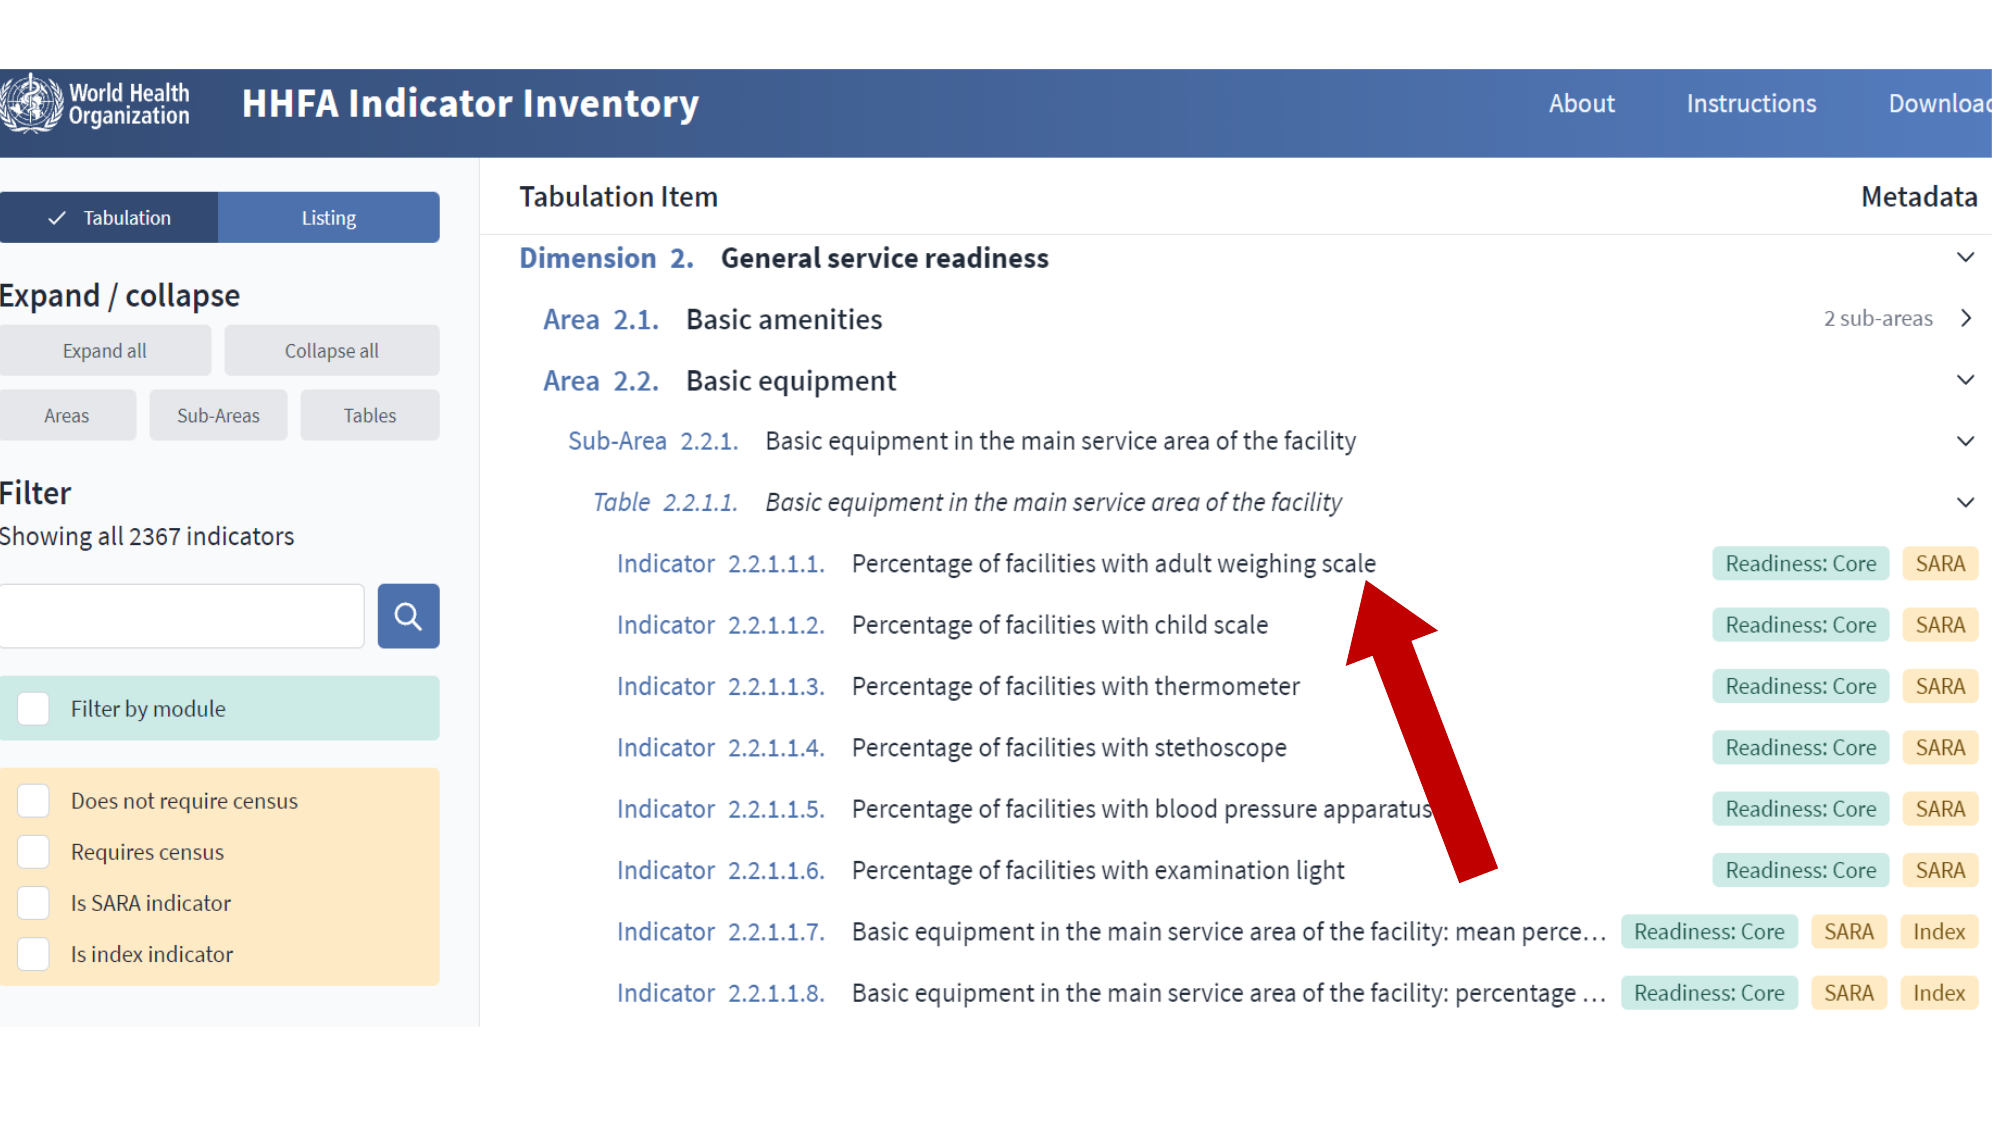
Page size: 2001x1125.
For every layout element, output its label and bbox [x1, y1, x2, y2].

text_box [0, 68, 1993, 1028]
